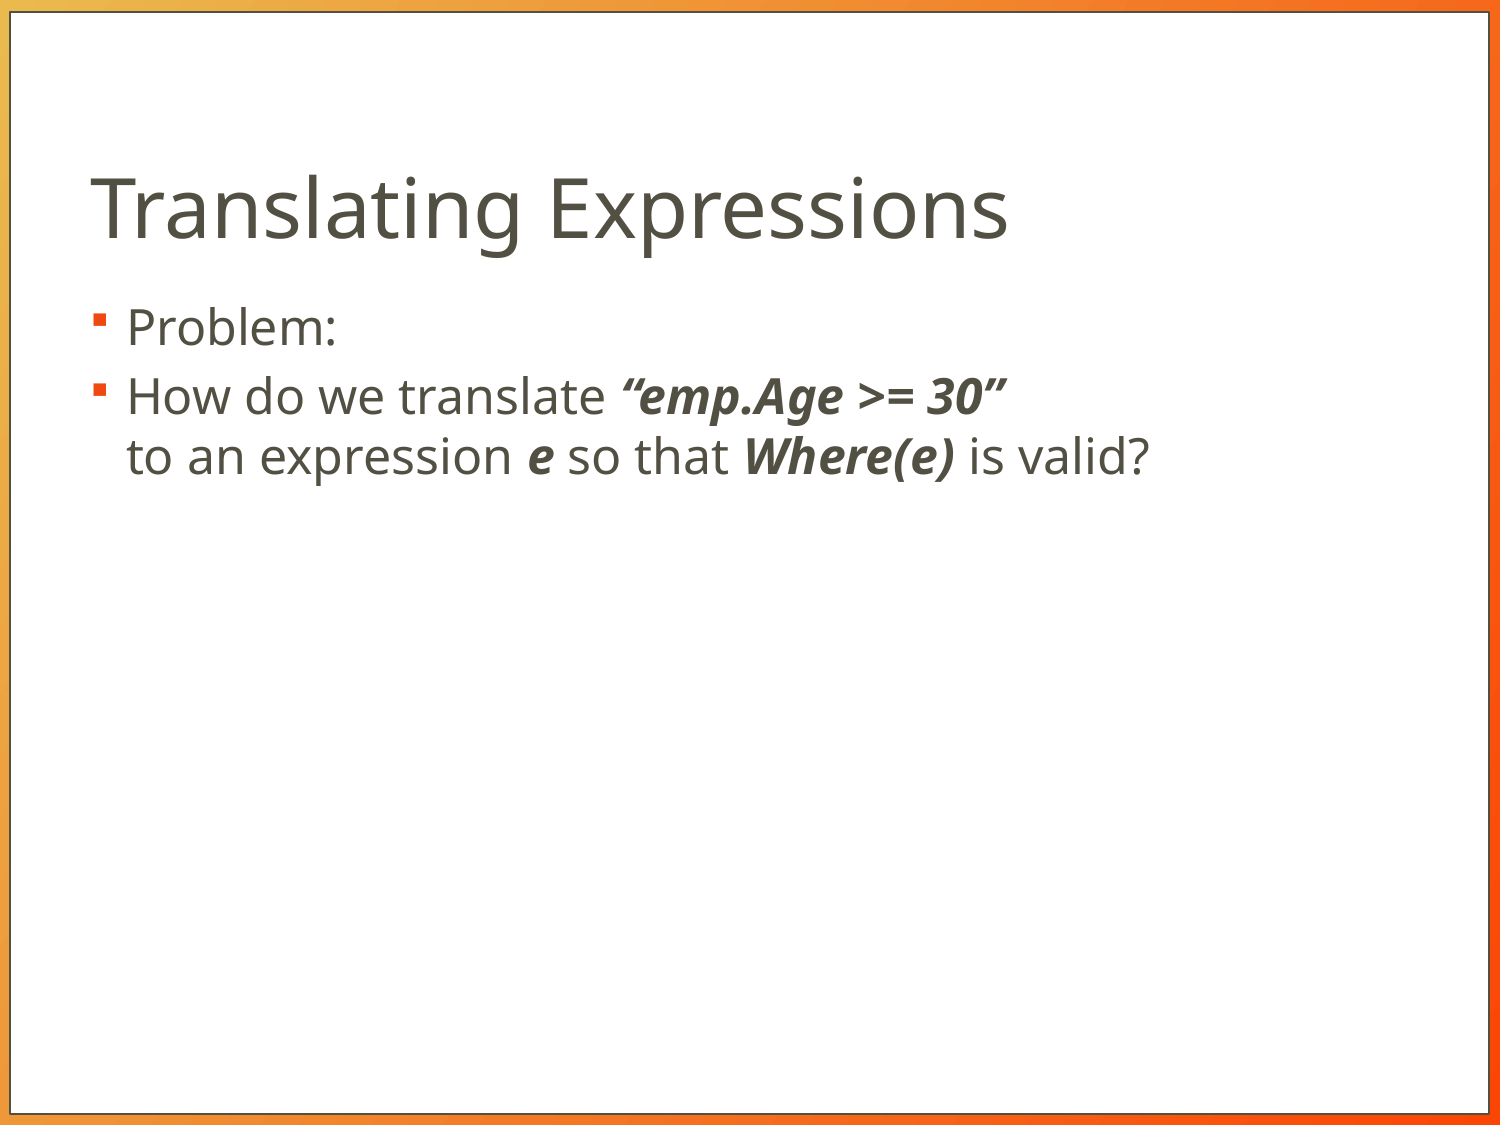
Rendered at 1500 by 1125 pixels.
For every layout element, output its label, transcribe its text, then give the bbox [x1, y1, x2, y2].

list Problem: How do we translate “emp.Age >= 30” to an expression e so that Where(e) is valid? [75, 287, 1425, 1005]
title Translating Expressions [75, 75, 1425, 263]
